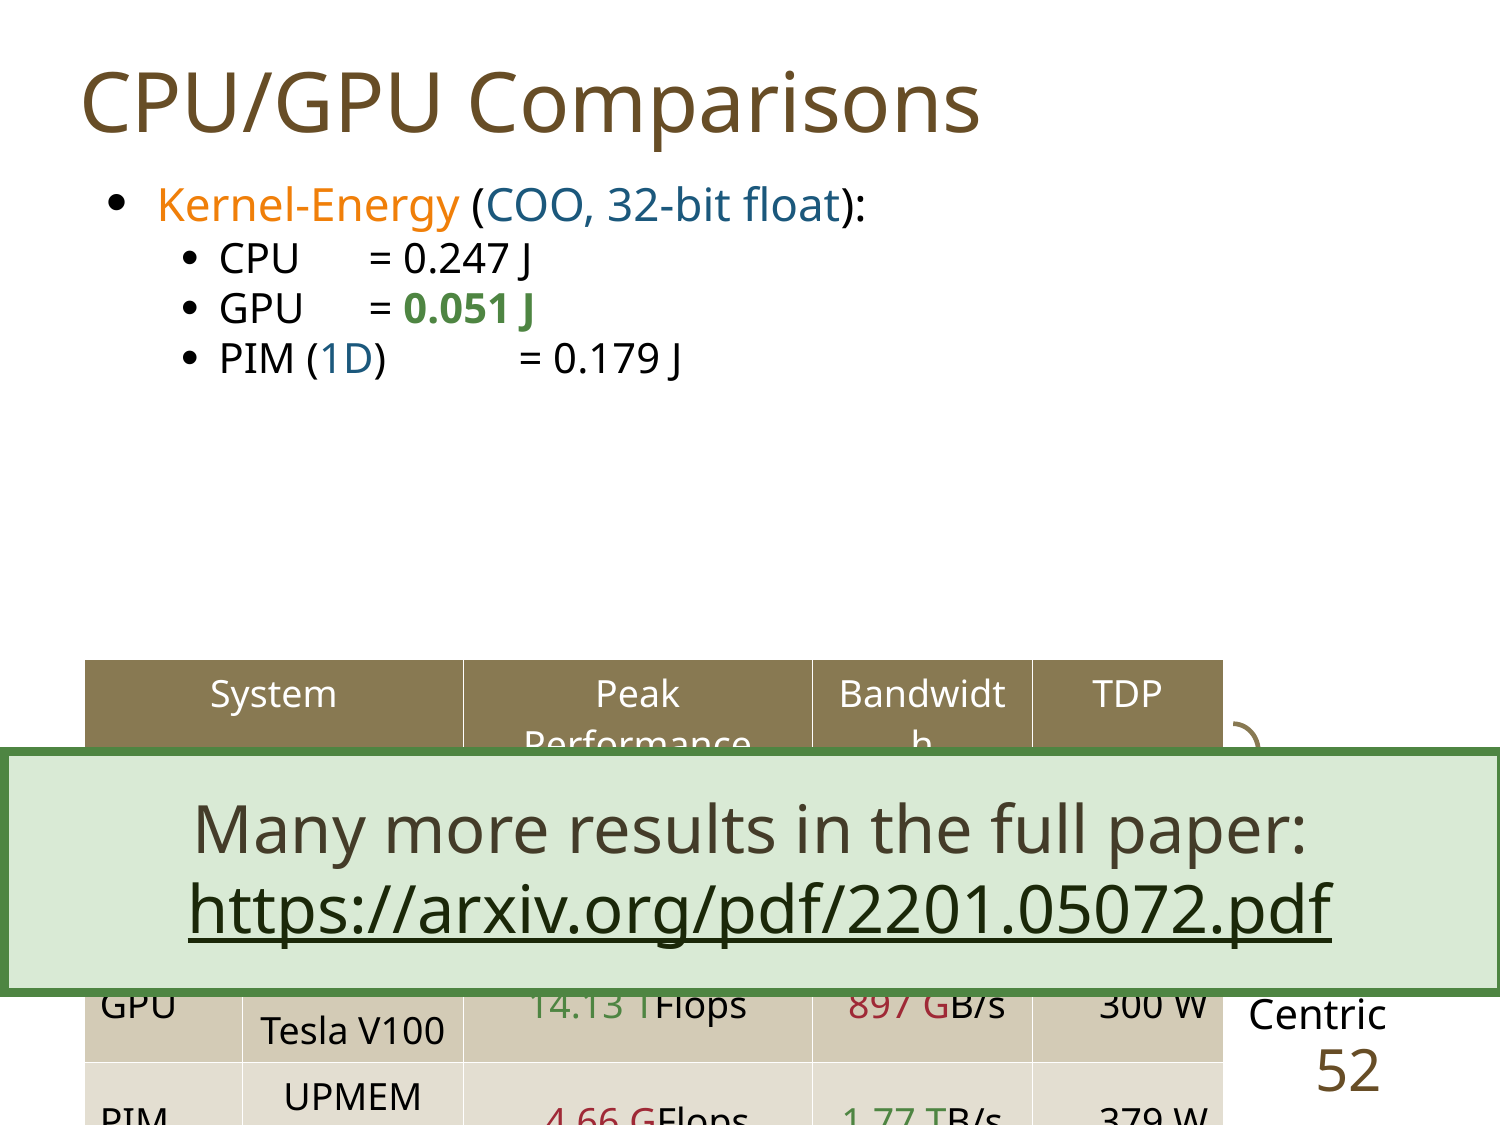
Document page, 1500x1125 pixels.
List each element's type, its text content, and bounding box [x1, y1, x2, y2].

text_box Many more results in the full paper: https://arxiv.org/pdf/2201.05072.pdf [3, 750, 1500, 994]
list Kernel-Energy (COO, 32-bit float): CPU = 0.247 J GPU = 0.051 J PIM (1D) = 0.179 J [91, 164, 888, 407]
table_header TDP [1033, 660, 1223, 750]
table_cell 379 W [1033, 1063, 1223, 1125]
table_cell 1.77 TB/s [813, 1063, 1032, 1125]
table_cell GPU [85, 994, 242, 1062]
table_header Peak Performance [464, 660, 812, 750]
text_box Memory-Centric [1233, 994, 1465, 1062]
table_cell PIM [85, 1063, 242, 1125]
table_header System [85, 660, 463, 750]
table_cell UPMEM 1st Gen. [243, 1063, 463, 1125]
table_cell NVIDIA Tesla V100 [243, 994, 463, 1062]
table_header Bandwidth [813, 660, 1032, 750]
text_box CPU/GPU Comparisons [64, 36, 1358, 175]
slide_number 52 [1223, 1042, 1397, 1103]
table_cell 14.13 TFlops [464, 994, 812, 1062]
table_cell 897 GB/s [813, 994, 1032, 1062]
table_cell 300 W [1033, 994, 1223, 1062]
table_cell 4.66 GFlops [464, 1063, 812, 1125]
text_box [1233, 723, 1259, 750]
